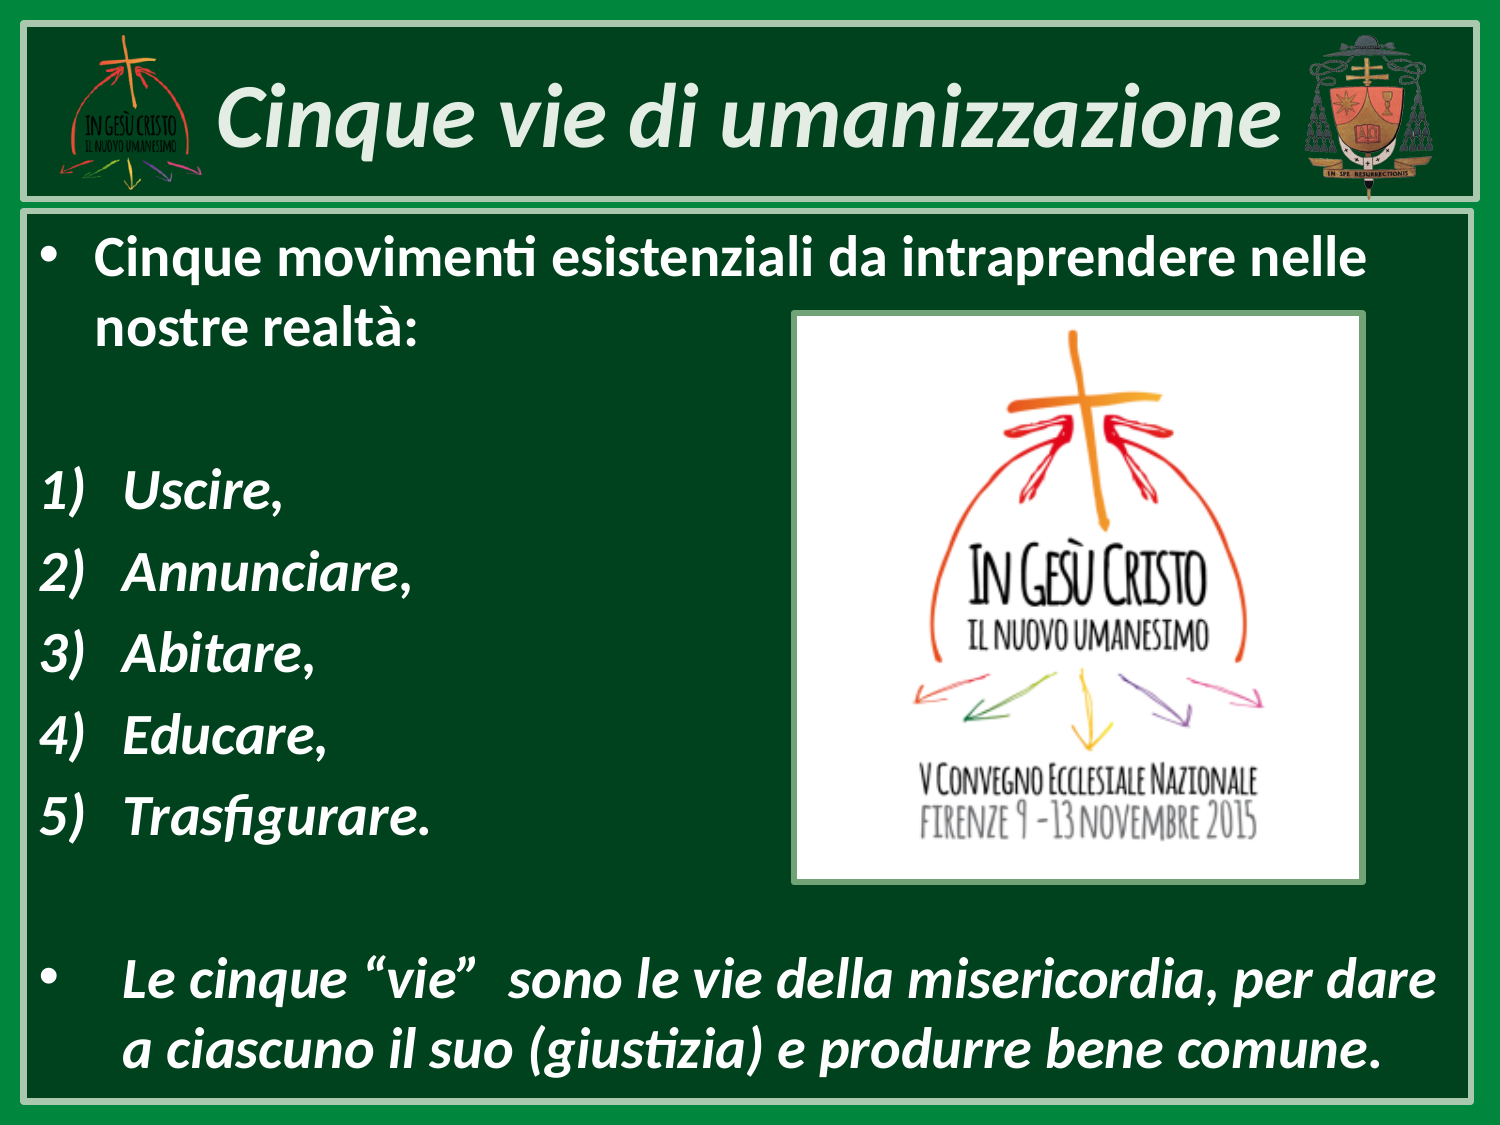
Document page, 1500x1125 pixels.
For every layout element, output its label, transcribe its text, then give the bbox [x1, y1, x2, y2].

list Cinque movimenti esistenziali da intraprendere nelle nostre realtà: Uscire, Annunciare, Abitare, Educare, Trasfigurare. Le cinque “vie” sono le vie della misericordia, per dare a ciascuno il suo (giustizia) e produrre bene comune. [23, 210, 1472, 1102]
picture [59, 34, 202, 191]
picture [796, 316, 1360, 880]
picture [1305, 34, 1436, 200]
title Cinque vie di umanizzazione [23, 23, 1477, 200]
